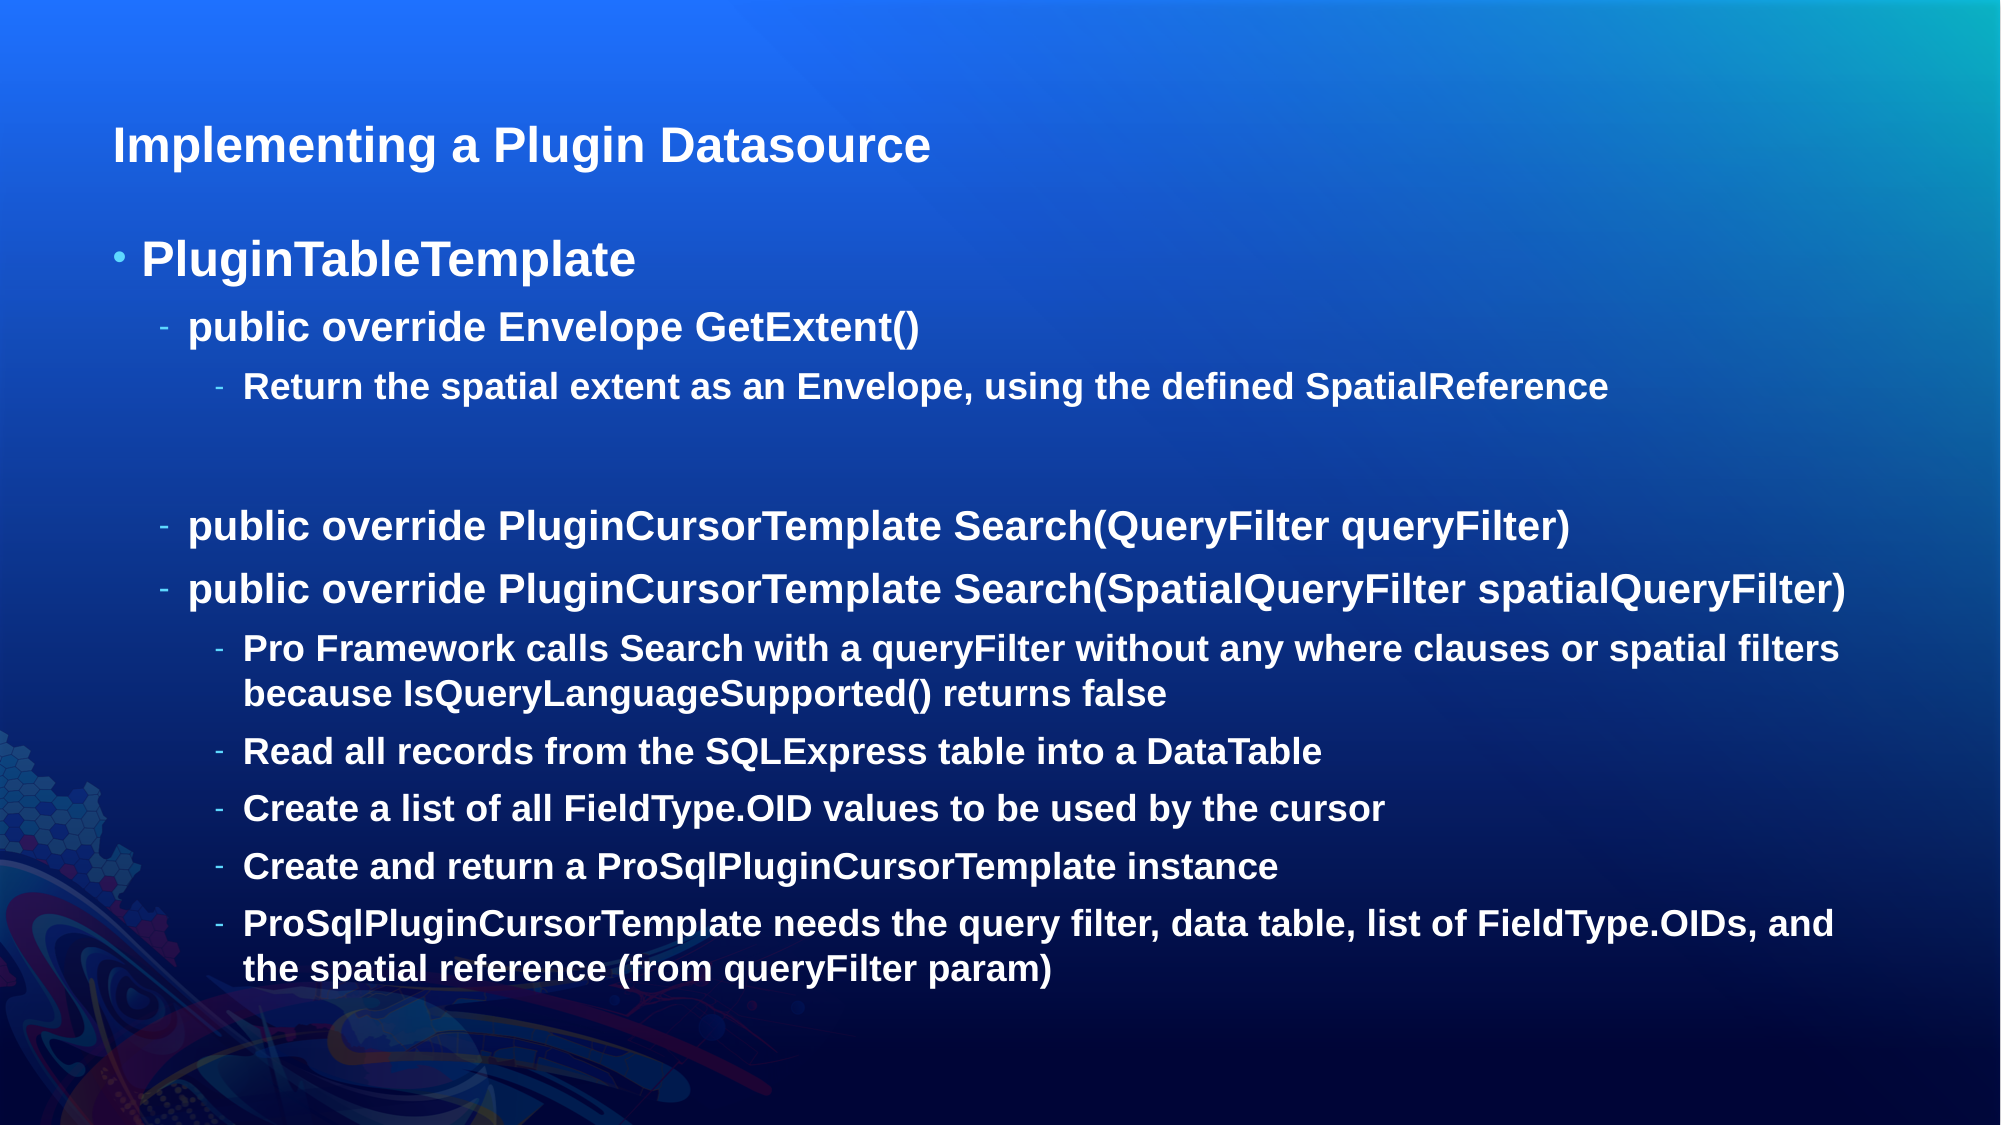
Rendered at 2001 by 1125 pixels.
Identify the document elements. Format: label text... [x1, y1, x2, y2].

list PluginTableTemplate public override Envelope GetExtent() Return the spatial extent as an Envelope, using the defined SpatialReference public override PluginCursorTemplate Search(QueryFilter queryFilter) public override PluginCursorTemplate Search(SpatialQueryFilter spatialQueryFilter) Pro Framework calls Search with a queryFilter without any where clauses or spatial filters because IsQueryLanguageSupported() returns false Read all records from the SQLExpress table into a DataTable Create a list of all FieldType.OID values to be used by the cursor Create and return a ProSqlPluginCursorTemplate instance ProSqlPluginCursorTemplate needs the query filter, data table, list of FieldType.OIDs, and the spatial reference (from queryFilter param) [112, 226, 1851, 1033]
title Implementing a Plugin Datasource [112, 111, 1889, 173]
